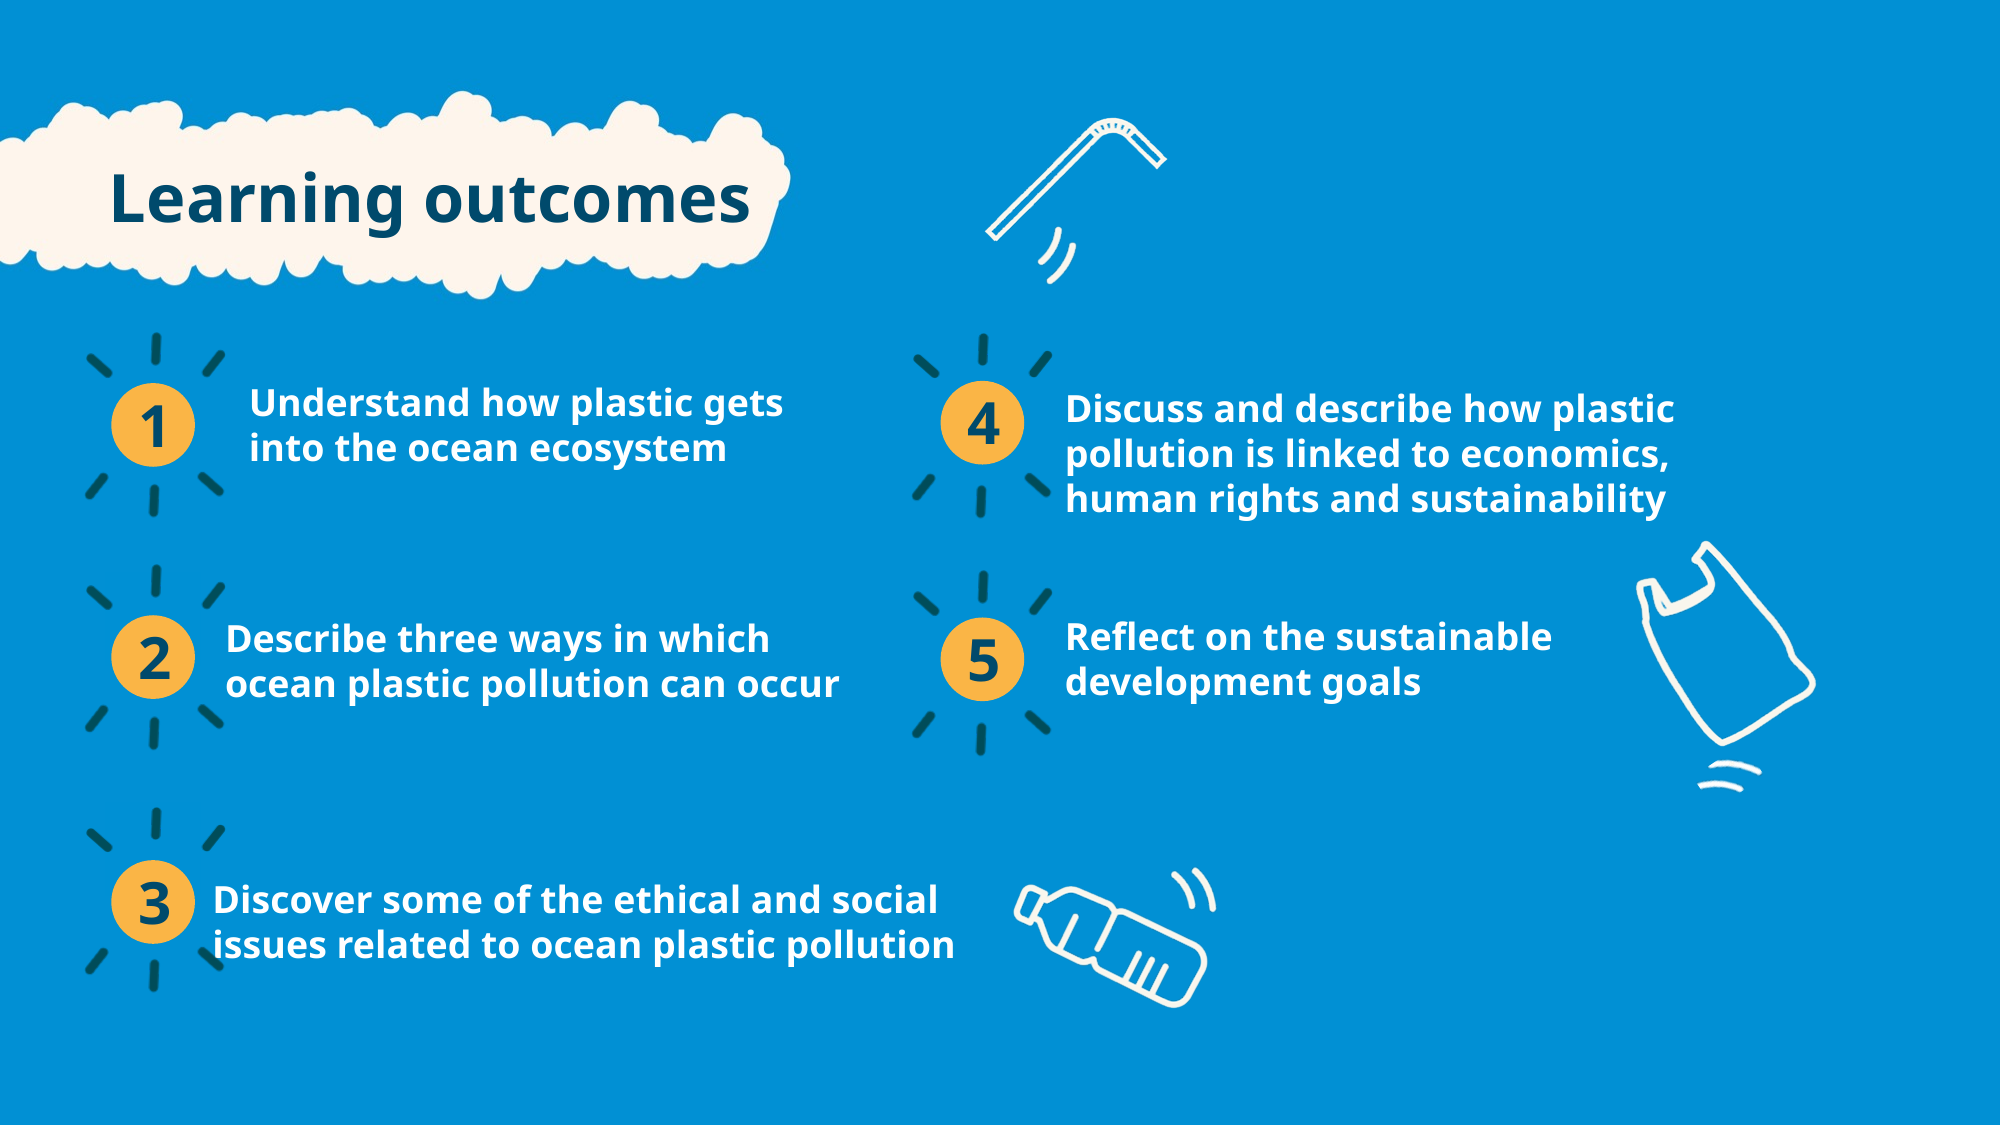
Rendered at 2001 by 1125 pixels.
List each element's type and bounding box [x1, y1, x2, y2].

picture [433, 441, 447, 461]
picture [1215, 675, 1245, 694]
picture [340, 938, 352, 957]
picture [1440, 630, 1444, 649]
picture [605, 677, 623, 697]
picture [542, 632, 559, 652]
picture [1504, 447, 1523, 467]
picture [1648, 402, 1652, 421]
picture [542, 889, 555, 913]
picture [1475, 630, 1492, 650]
picture [1080, 667, 1085, 694]
picture [762, 677, 777, 697]
picture [1096, 402, 1100, 421]
picture [729, 396, 747, 416]
picture [1091, 675, 1108, 695]
picture [367, 396, 381, 416]
picture [1172, 872, 1195, 909]
picture [1177, 492, 1195, 511]
picture [1658, 402, 1673, 422]
picture [554, 441, 568, 461]
picture [847, 930, 852, 957]
text_box [884, 548, 1080, 786]
picture [482, 934, 496, 958]
picture [474, 441, 491, 461]
picture [398, 628, 412, 652]
picture [316, 677, 333, 696]
picture [1288, 439, 1292, 466]
picture [1092, 630, 1109, 650]
picture [354, 433, 372, 460]
picture [1167, 675, 1186, 695]
picture [1188, 402, 1202, 422]
picture [1263, 484, 1281, 511]
picture [1299, 447, 1304, 466]
picture [1358, 630, 1375, 650]
picture [662, 677, 677, 697]
picture [1117, 492, 1147, 511]
picture [273, 893, 287, 913]
picture [1410, 394, 1428, 422]
picture [1157, 667, 1161, 694]
picture [607, 396, 624, 416]
picture [508, 396, 526, 416]
picture [316, 632, 328, 651]
picture [1338, 630, 1352, 650]
picture [812, 938, 830, 958]
picture [463, 893, 481, 913]
picture [597, 388, 601, 415]
picture [1347, 675, 1366, 695]
picture [403, 893, 422, 913]
picture [410, 441, 428, 461]
picture [402, 396, 419, 416]
picture [934, 938, 952, 957]
picture [1533, 630, 1550, 650]
picture [1555, 402, 1573, 430]
picture [389, 938, 406, 958]
picture [1115, 439, 1119, 466]
picture [1430, 447, 1448, 467]
picture [1080, 625, 1087, 649]
picture [1264, 626, 1277, 650]
picture [1080, 396, 1090, 421]
picture [630, 396, 644, 416]
picture [328, 396, 345, 416]
picture [575, 938, 593, 958]
picture [1191, 675, 1209, 703]
picture [826, 677, 838, 696]
picture [1451, 630, 1469, 649]
picture [910, 938, 929, 958]
picture [1523, 622, 1527, 649]
text_box [57, 302, 253, 534]
picture [1321, 402, 1338, 422]
picture [573, 441, 591, 461]
picture [425, 673, 438, 697]
picture [253, 946, 259, 957]
picture [296, 632, 310, 652]
picture [479, 632, 496, 652]
picture [517, 885, 531, 912]
picture [739, 677, 757, 697]
picture [367, 632, 385, 652]
picture [1579, 394, 1583, 421]
picture [986, 118, 1166, 240]
picture [834, 893, 848, 913]
picture [621, 938, 639, 957]
picture [292, 893, 310, 913]
picture [597, 938, 614, 958]
picture [705, 396, 723, 424]
picture [584, 893, 601, 913]
picture [596, 441, 610, 461]
picture [753, 893, 770, 913]
picture [345, 624, 363, 652]
picture [456, 632, 474, 652]
picture [789, 938, 807, 966]
picture [280, 396, 298, 415]
picture [1113, 622, 1126, 649]
picture [426, 396, 444, 415]
picture [587, 632, 601, 652]
picture [1379, 484, 1397, 512]
picture [265, 938, 282, 958]
picture [594, 677, 599, 696]
picture [533, 938, 551, 958]
picture [292, 677, 309, 697]
picture [378, 441, 395, 461]
picture [378, 930, 383, 957]
picture [1490, 402, 1508, 422]
picture [1091, 447, 1109, 467]
picture [304, 441, 322, 461]
picture [671, 441, 688, 461]
picture [1382, 402, 1394, 421]
picture [1416, 630, 1433, 650]
picture [1380, 439, 1398, 467]
picture [441, 632, 453, 651]
picture [1598, 492, 1602, 511]
picture [679, 930, 684, 957]
picture [1371, 675, 1388, 695]
picture [1499, 622, 1517, 650]
picture [336, 437, 349, 461]
picture [1263, 394, 1281, 422]
picture [1093, 492, 1110, 512]
picture [453, 677, 468, 697]
picture [498, 441, 516, 460]
picture [1274, 675, 1292, 694]
picture [614, 441, 633, 469]
picture [1138, 447, 1156, 467]
picture [680, 893, 684, 912]
picture [1589, 402, 1606, 422]
picture [1511, 402, 1540, 421]
picture [351, 396, 363, 415]
picture [1207, 630, 1226, 650]
picture [313, 893, 332, 912]
picture [1332, 492, 1349, 512]
picture [411, 934, 424, 958]
picture [1620, 492, 1625, 511]
picture [616, 632, 620, 651]
picture [1491, 492, 1508, 512]
picture [531, 441, 549, 461]
picture [286, 437, 300, 461]
picture [556, 938, 570, 958]
picture [1336, 439, 1353, 466]
picture [1394, 667, 1399, 694]
picture [407, 677, 421, 697]
picture [690, 938, 707, 958]
picture [1698, 781, 1743, 792]
picture [336, 893, 353, 913]
picture [876, 893, 891, 913]
picture [1528, 447, 1546, 466]
picture [907, 893, 924, 913]
picture [417, 624, 434, 651]
picture [553, 677, 571, 697]
picture [1286, 488, 1299, 512]
picture [1552, 447, 1571, 467]
picture [359, 893, 371, 912]
picture [264, 441, 281, 460]
picture [1192, 868, 1216, 911]
picture [1358, 447, 1375, 467]
picture [1623, 447, 1638, 467]
picture [385, 392, 398, 416]
picture [750, 392, 764, 416]
picture [676, 396, 691, 416]
picture [1047, 243, 1076, 284]
picture [254, 893, 268, 913]
picture [733, 885, 738, 912]
picture [573, 396, 591, 424]
picture [1303, 492, 1317, 512]
picture [270, 677, 287, 697]
picture [655, 885, 673, 912]
picture [1038, 227, 1061, 265]
picture [767, 396, 781, 416]
picture [801, 885, 818, 913]
picture [277, 632, 291, 652]
text_box [57, 777, 253, 1022]
picture [384, 677, 401, 697]
picture [1306, 630, 1323, 650]
picture [748, 938, 753, 957]
picture [1630, 488, 1643, 512]
picture [1240, 402, 1257, 421]
picture [255, 632, 272, 652]
picture [1324, 675, 1341, 703]
picture [648, 392, 661, 416]
picture [1399, 626, 1412, 650]
picture [1258, 447, 1272, 467]
picture [931, 885, 935, 912]
picture [452, 441, 470, 461]
picture [777, 893, 795, 912]
picture [1080, 492, 1086, 511]
picture [1080, 447, 1086, 466]
picture [253, 390, 273, 416]
picture [1133, 675, 1151, 695]
picture [450, 930, 468, 958]
picture [1661, 463, 1666, 471]
picture [836, 930, 840, 957]
picture [1169, 402, 1183, 422]
picture [729, 632, 744, 652]
picture [1153, 492, 1170, 512]
picture [637, 889, 650, 913]
picture [1576, 447, 1606, 466]
picture [500, 938, 518, 958]
picture [1709, 760, 1761, 775]
picture [428, 893, 458, 912]
picture [629, 677, 647, 696]
picture [1216, 402, 1233, 422]
picture [449, 388, 467, 416]
picture [1362, 402, 1376, 422]
picture [1251, 675, 1268, 695]
picture [713, 938, 727, 958]
picture [1282, 622, 1300, 649]
picture [1130, 622, 1134, 649]
picture [1433, 402, 1450, 422]
picture [694, 441, 724, 460]
picture [853, 893, 871, 913]
picture [374, 669, 378, 696]
picture [1343, 402, 1357, 422]
picture [660, 632, 689, 651]
text_box [884, 303, 1080, 548]
picture [1550, 492, 1567, 512]
picture [1179, 447, 1183, 466]
picture [1574, 484, 1592, 512]
picture [896, 893, 901, 912]
picture [1239, 492, 1256, 520]
picture [1515, 492, 1519, 511]
picture [1413, 492, 1427, 512]
picture [576, 673, 589, 697]
picture [900, 938, 904, 957]
picture [1356, 492, 1373, 511]
picture [666, 396, 670, 415]
text_box [57, 534, 253, 777]
picture [1106, 402, 1120, 422]
picture [1405, 675, 1419, 695]
picture [654, 437, 667, 461]
picture [1381, 630, 1395, 650]
picture [483, 677, 501, 705]
picture [311, 938, 325, 958]
picture [719, 632, 723, 651]
picture [1612, 402, 1626, 422]
picture [1189, 447, 1208, 467]
picture [1297, 671, 1310, 695]
picture [781, 677, 796, 697]
picture [1180, 626, 1193, 650]
picture [1140, 630, 1157, 650]
picture [1014, 885, 1207, 1007]
picture [1248, 447, 1253, 466]
picture [1111, 675, 1130, 694]
picture [1463, 447, 1480, 467]
picture [560, 885, 578, 912]
picture [1145, 402, 1163, 422]
picture [1399, 402, 1403, 421]
picture [1643, 447, 1657, 467]
picture [1211, 492, 1223, 511]
picture [1613, 447, 1617, 466]
picture [759, 938, 773, 958]
picture [690, 893, 705, 913]
picture [636, 441, 650, 461]
picture [1125, 402, 1139, 422]
picture [1228, 492, 1233, 511]
picture [1433, 492, 1450, 512]
picture [682, 677, 699, 697]
picture [564, 632, 583, 660]
picture [288, 938, 306, 958]
picture [705, 677, 723, 696]
picture [1232, 630, 1249, 649]
picture [484, 388, 502, 415]
picture [1214, 447, 1231, 466]
picture [859, 938, 876, 958]
picture [350, 677, 368, 705]
picture [1474, 488, 1487, 512]
picture [428, 938, 445, 958]
picture [730, 934, 744, 958]
picture [1526, 492, 1544, 511]
picture [0, 91, 791, 299]
picture [1311, 447, 1329, 466]
picture [1412, 443, 1426, 467]
picture [443, 677, 448, 696]
picture [881, 934, 895, 958]
picture [1162, 630, 1177, 650]
picture [1456, 492, 1470, 512]
picture [655, 938, 673, 966]
picture [333, 632, 338, 651]
picture [253, 677, 265, 697]
picture [1297, 394, 1315, 422]
picture [385, 893, 399, 913]
picture [530, 669, 535, 696]
picture [1161, 443, 1174, 467]
picture [694, 624, 712, 651]
picture [542, 669, 546, 696]
picture [506, 677, 525, 697]
picture [1646, 492, 1665, 520]
picture [304, 388, 322, 416]
picture [1609, 484, 1613, 511]
picture [1466, 394, 1484, 421]
picture [1127, 439, 1131, 466]
picture [1629, 398, 1643, 422]
picture [1485, 447, 1499, 467]
picture [495, 893, 514, 913]
picture [510, 632, 539, 651]
picture [253, 441, 257, 460]
picture [529, 396, 558, 415]
picture [616, 893, 633, 913]
picture [802, 677, 819, 697]
picture [628, 632, 645, 651]
picture [749, 624, 767, 651]
picture [1637, 542, 1815, 746]
picture [355, 938, 373, 958]
picture [709, 893, 726, 913]
